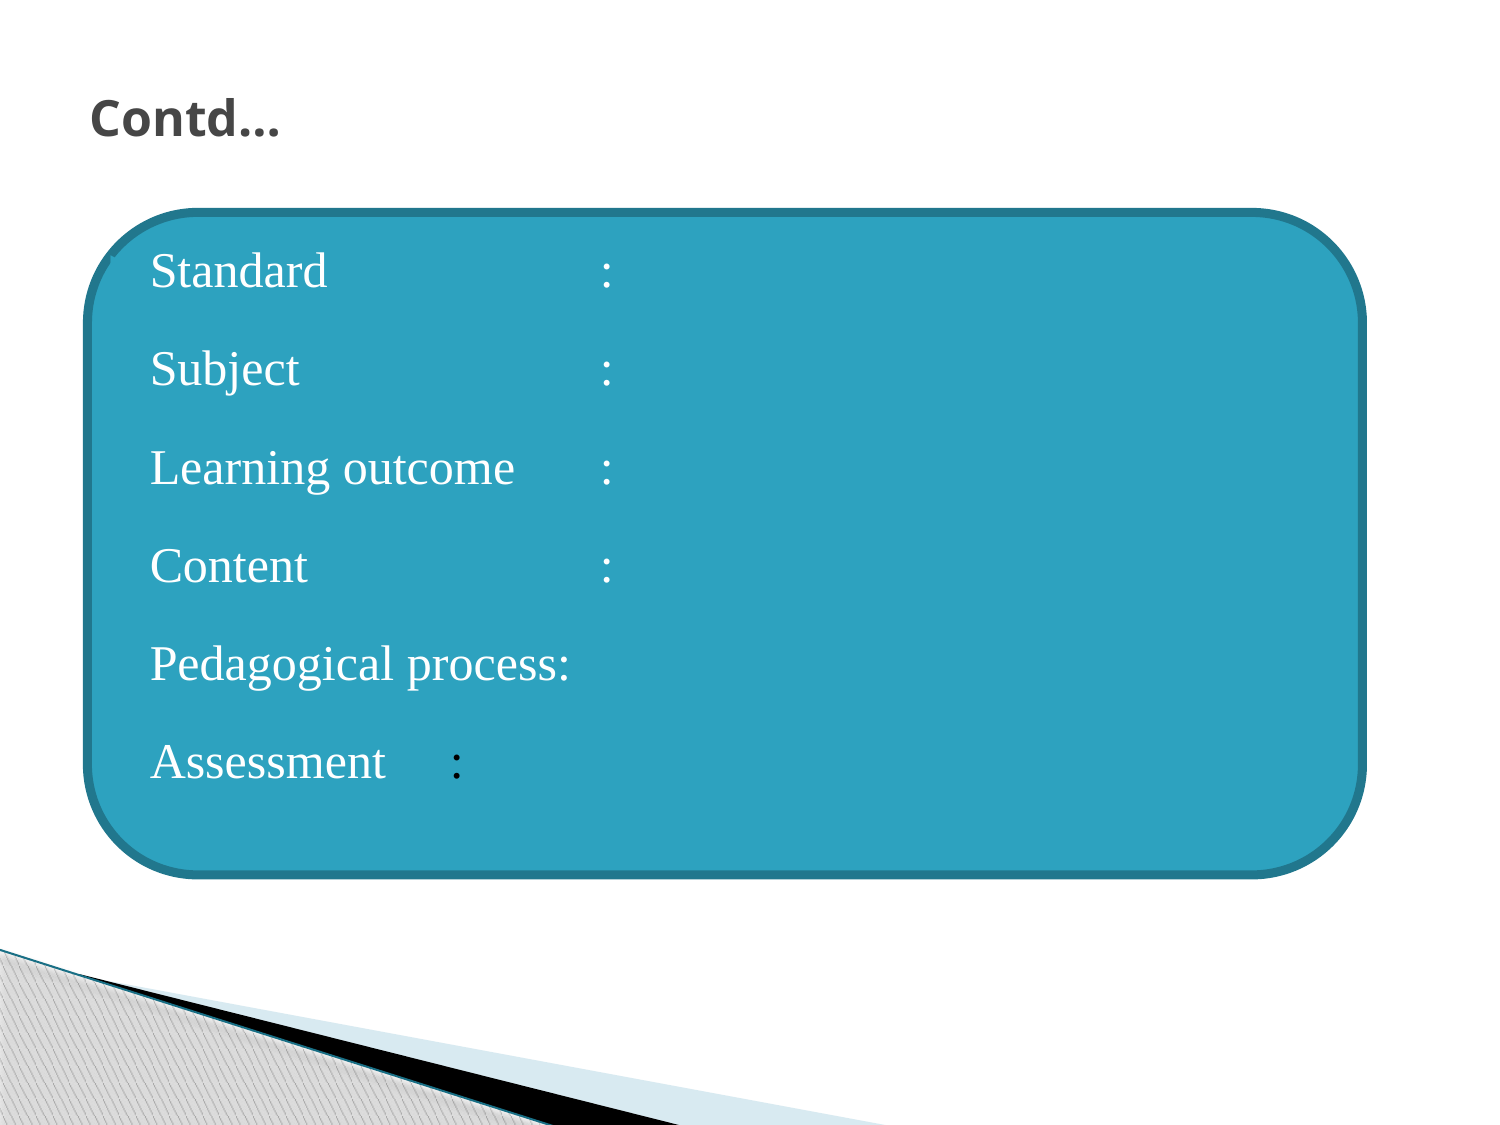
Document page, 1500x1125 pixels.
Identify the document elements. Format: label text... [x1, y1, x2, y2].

list Standard : Subject : Learning outcome : Content : Pedagogical process: Assessment : [75, 200, 1425, 986]
title Contd… [75, 45, 1425, 188]
